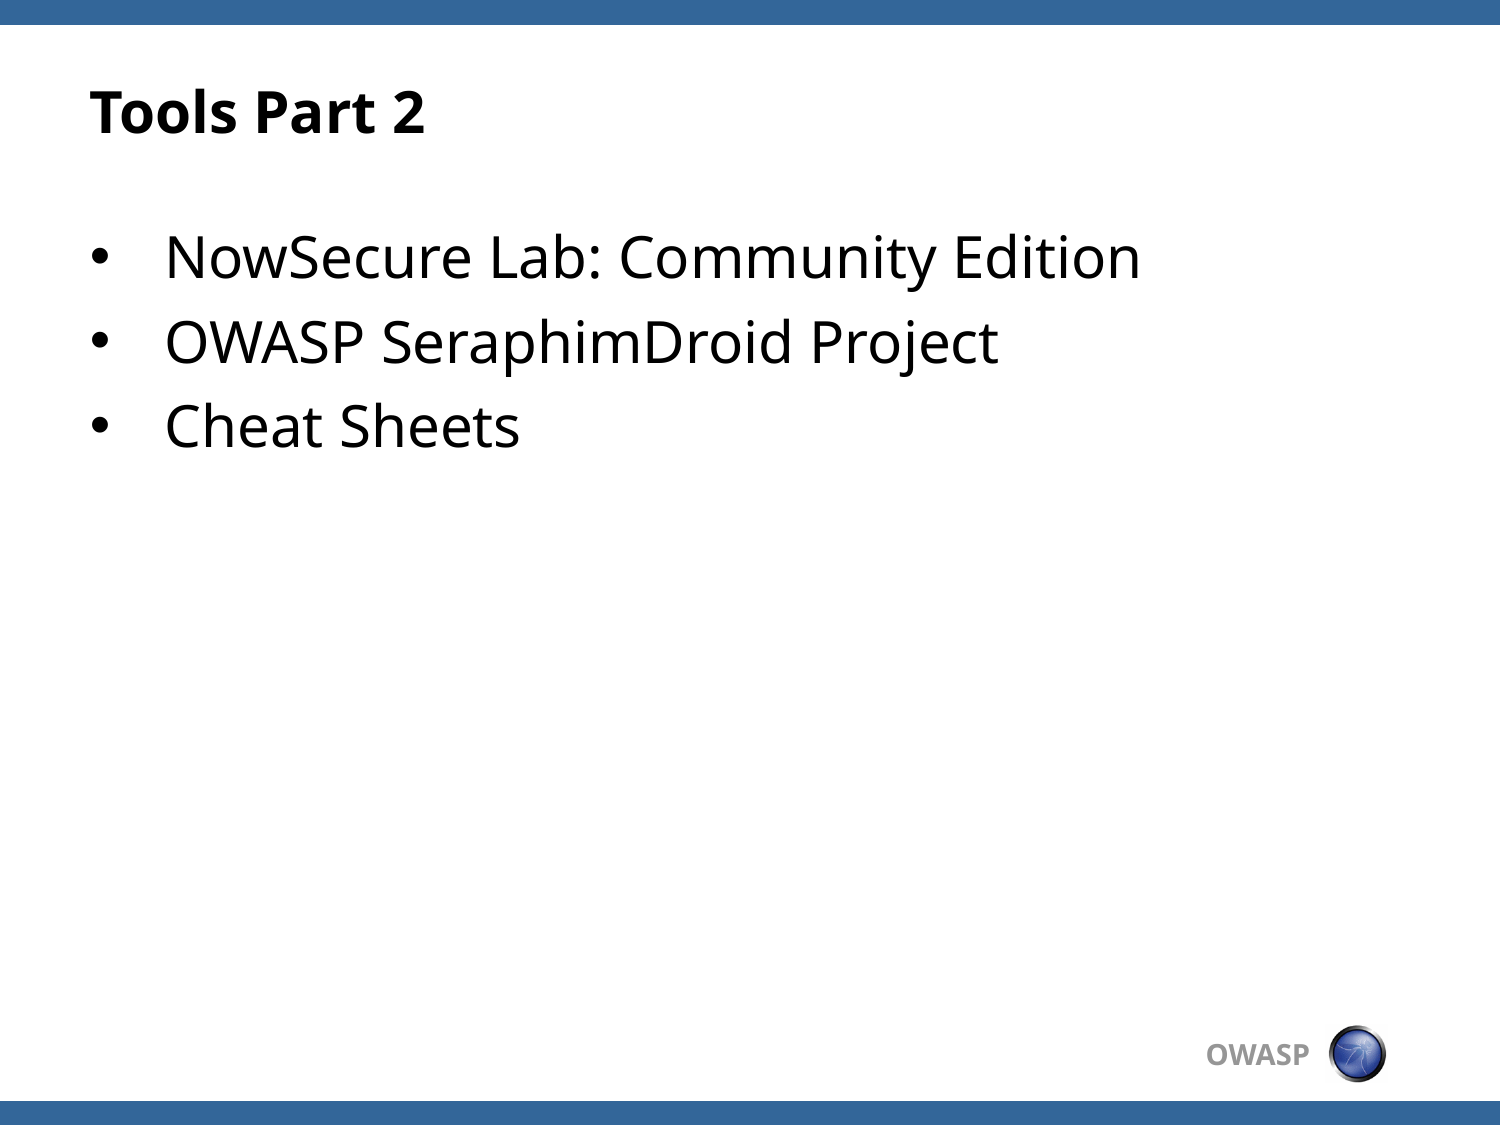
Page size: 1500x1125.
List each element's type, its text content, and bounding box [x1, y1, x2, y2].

picture [1325, 1024, 1388, 1083]
list NowSecure Lab: Community Edition OWASP SeraphimDroid Project Cheat Sheets [75, 212, 1425, 1005]
title Tools Part 2 [75, 32, 1425, 188]
